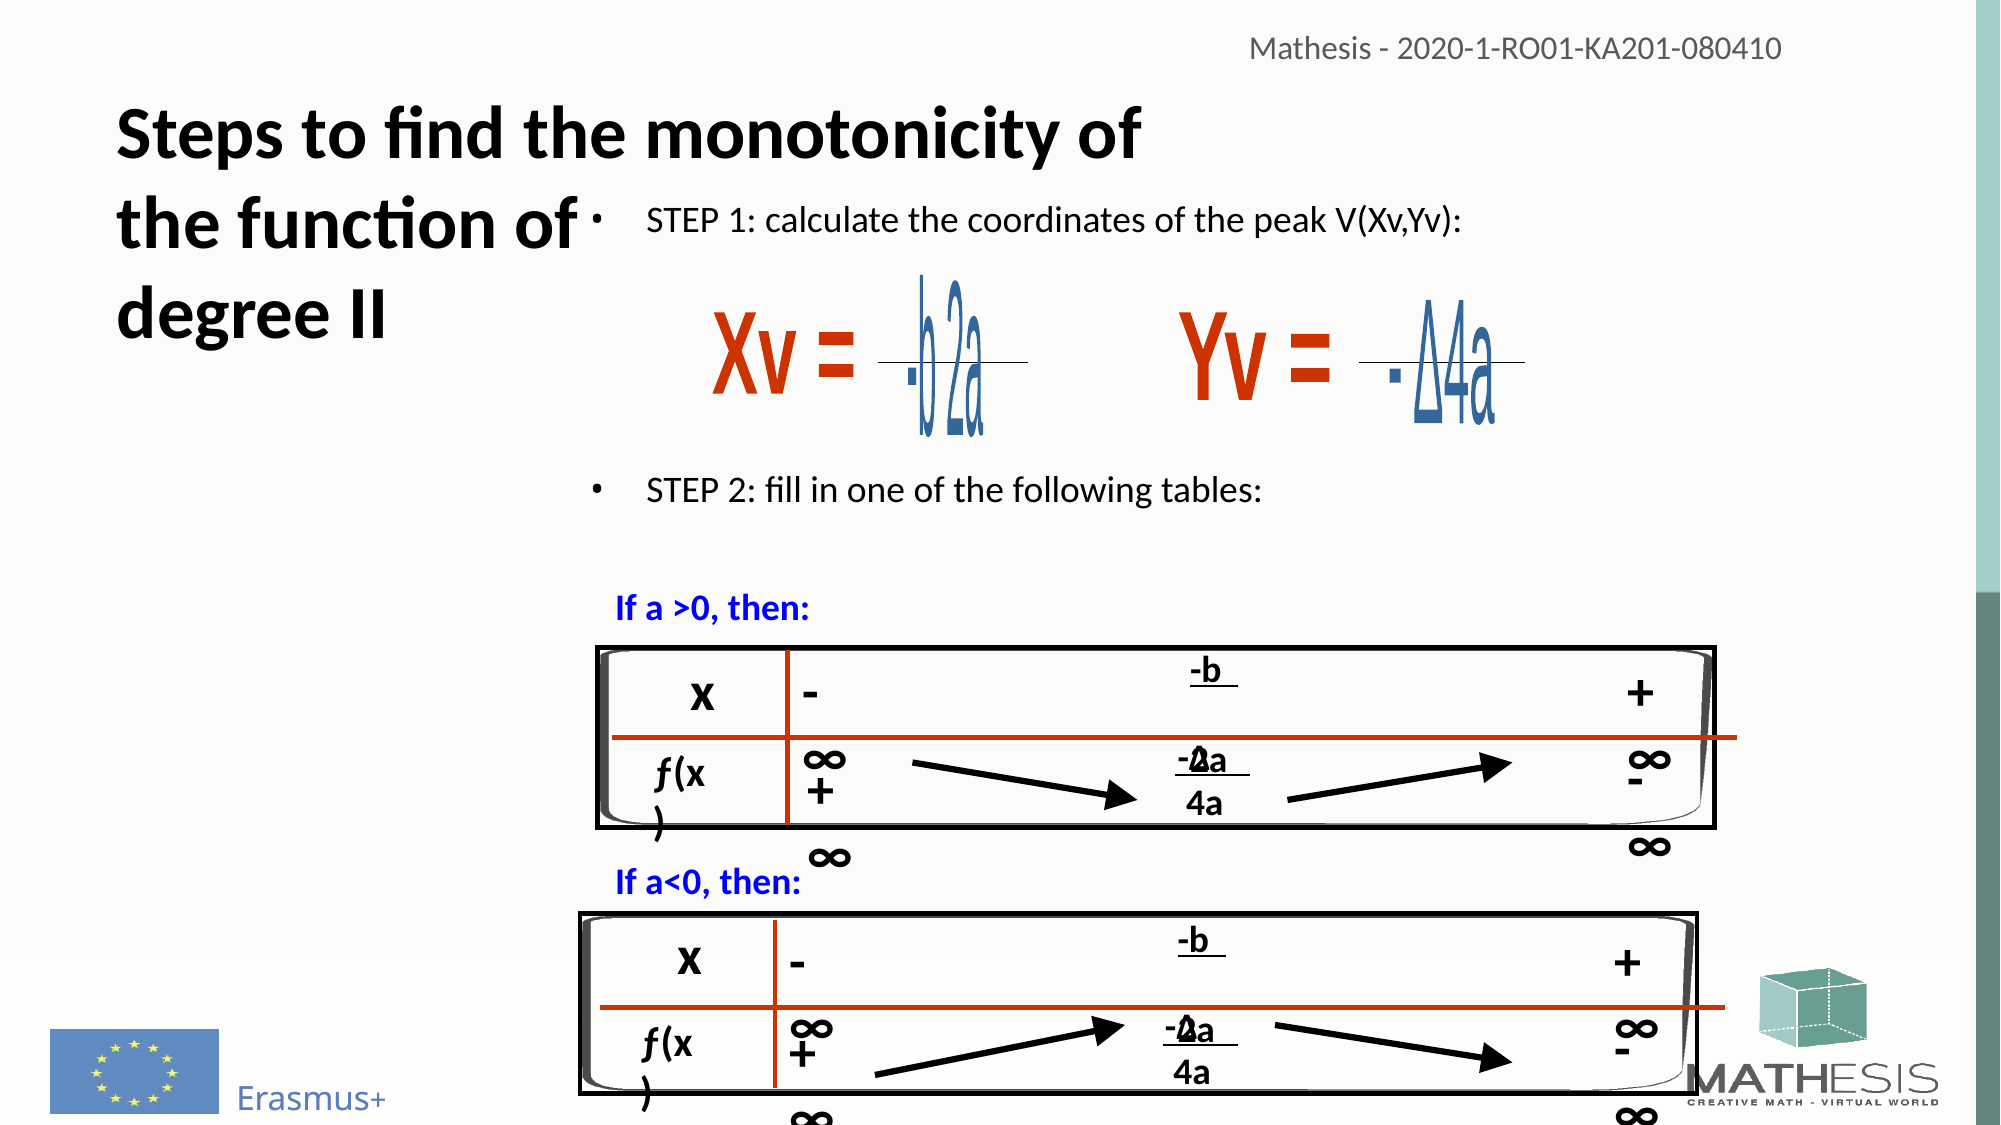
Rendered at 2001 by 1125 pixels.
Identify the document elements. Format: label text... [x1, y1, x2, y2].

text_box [1287, 762, 1513, 801]
text_box Δ>0 [1976, 0, 2000, 1125]
picture [581, 915, 1695, 1092]
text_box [912, 762, 1138, 801]
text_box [874, 1024, 1126, 1076]
text_box -b 2a [1162, 907, 1248, 914]
picture [599, 649, 787, 826]
text_box STEP 1: calculate the coordinates of the peak V(Xv,Yv): STEP 2: fill in one of the following tables: [574, 187, 1778, 584]
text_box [1149, 994, 1275, 1101]
text_box -b 2a [1174, 637, 1261, 648]
text_box If a<0, then: [600, 849, 938, 911]
text_box Δ>0 [1664, 928, 1961, 1125]
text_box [712, 274, 1526, 438]
picture [1275, 1008, 1695, 1092]
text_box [1274, 1024, 1513, 1063]
text_box If a >0, then: [600, 575, 948, 636]
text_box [1162, 724, 1287, 831]
text_box Δ>0 [50, 1029, 219, 1114]
picture [1287, 739, 1713, 826]
text_box Steps to find the monotonicity of the function of degree II [101, 100, 1265, 338]
picture [788, 649, 1713, 737]
picture [788, 739, 1162, 826]
